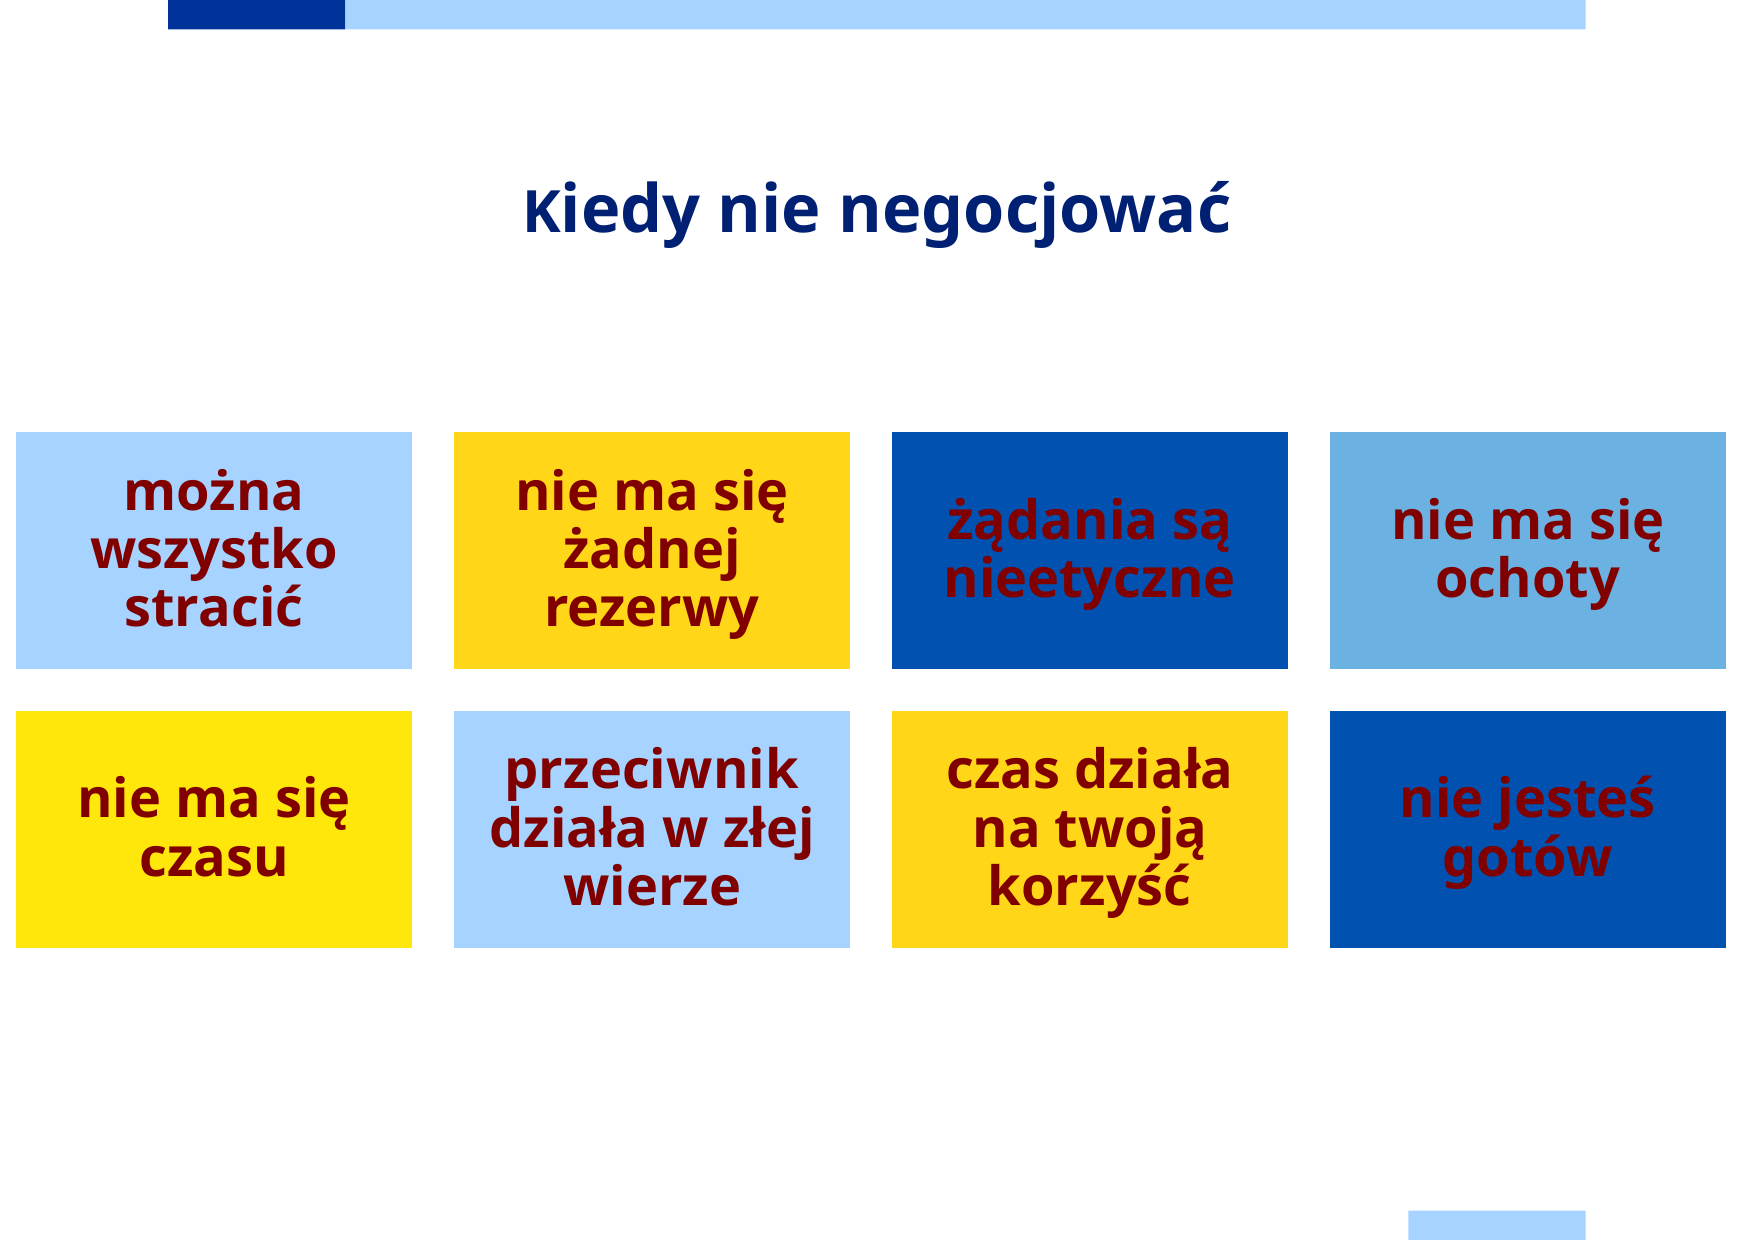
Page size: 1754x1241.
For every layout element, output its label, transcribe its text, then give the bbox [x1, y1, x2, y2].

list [14, 348, 1728, 1032]
title Kiedy nie negocjować [164, 171, 1590, 325]
